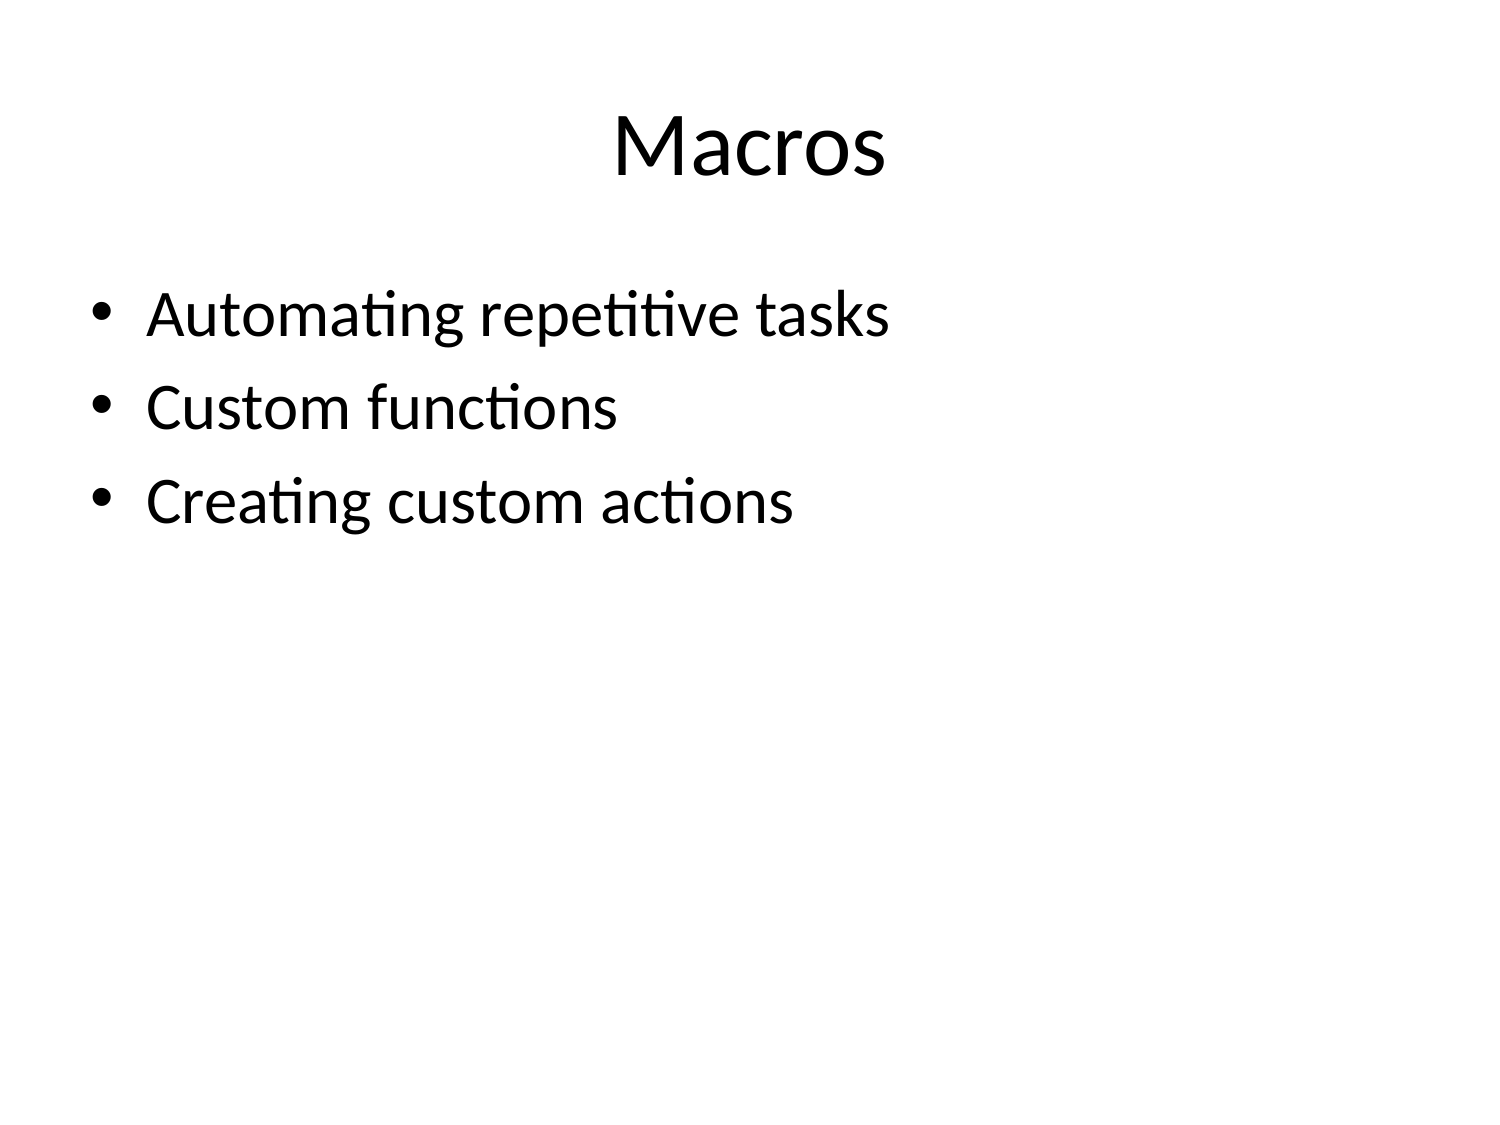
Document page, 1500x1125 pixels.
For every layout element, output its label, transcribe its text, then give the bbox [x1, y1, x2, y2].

list Automating repetitive tasks Custom functions Creating custom actions [74, 262, 1426, 1006]
title Macros [74, 44, 1426, 233]
